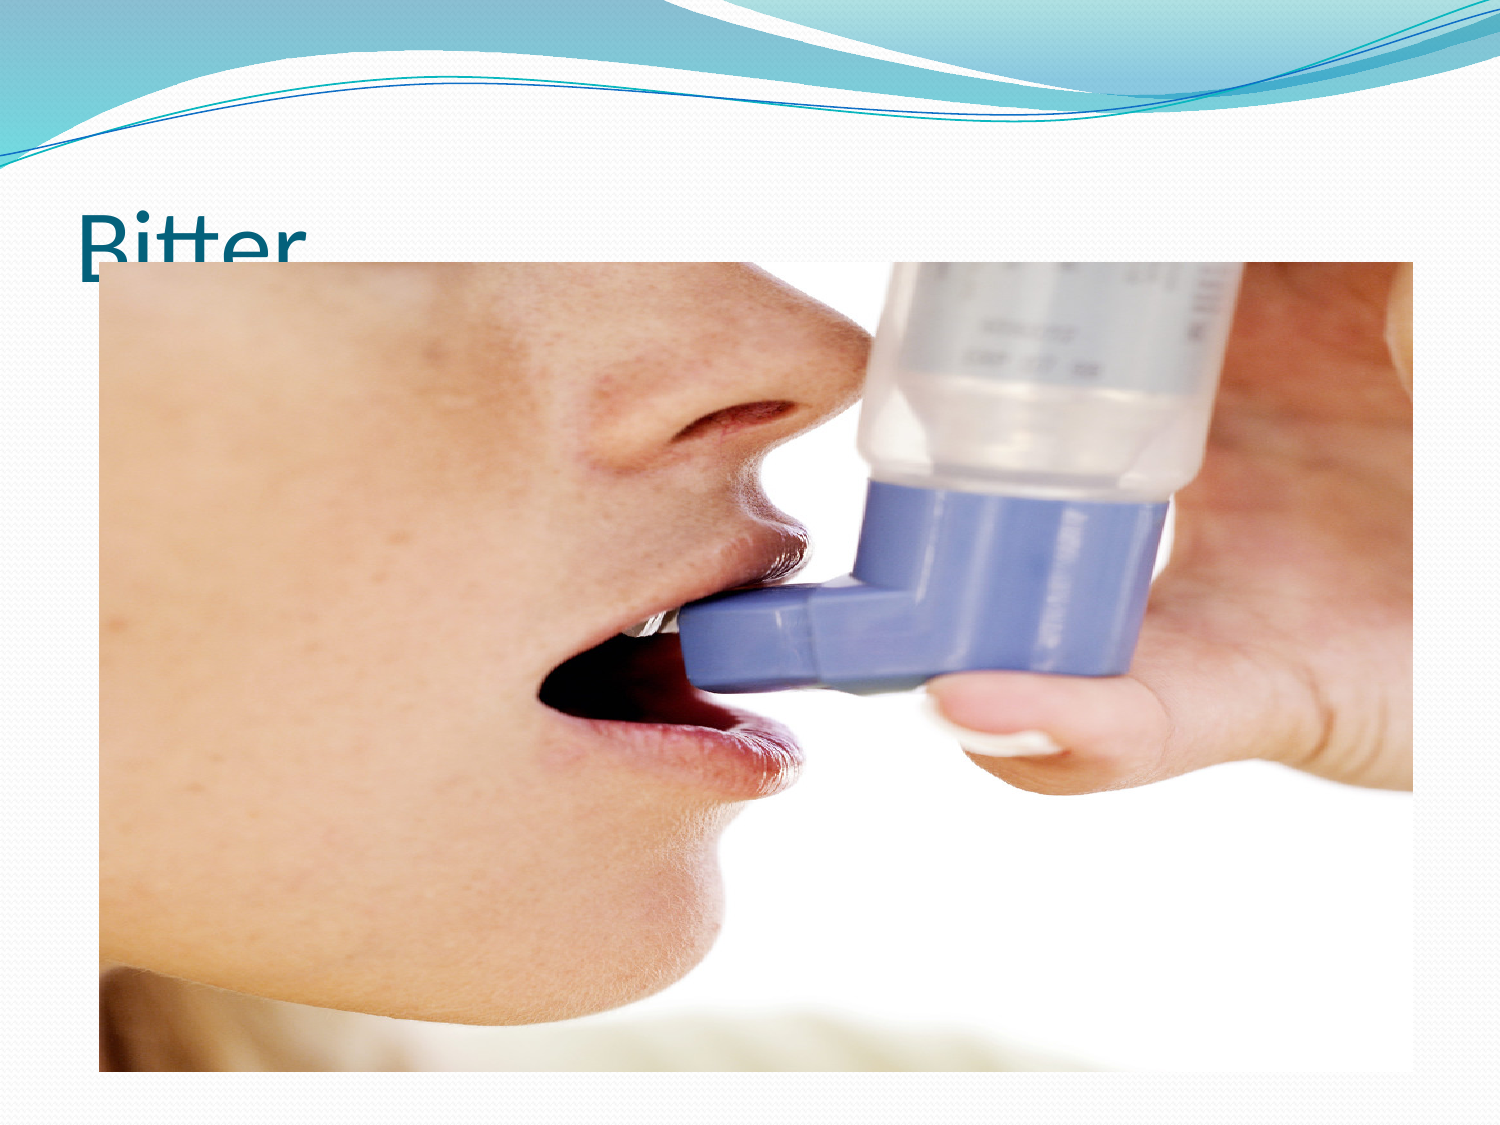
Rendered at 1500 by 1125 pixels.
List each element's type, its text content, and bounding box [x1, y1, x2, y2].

picture [99, 262, 1413, 1072]
title Bitter [75, 115, 1425, 303]
